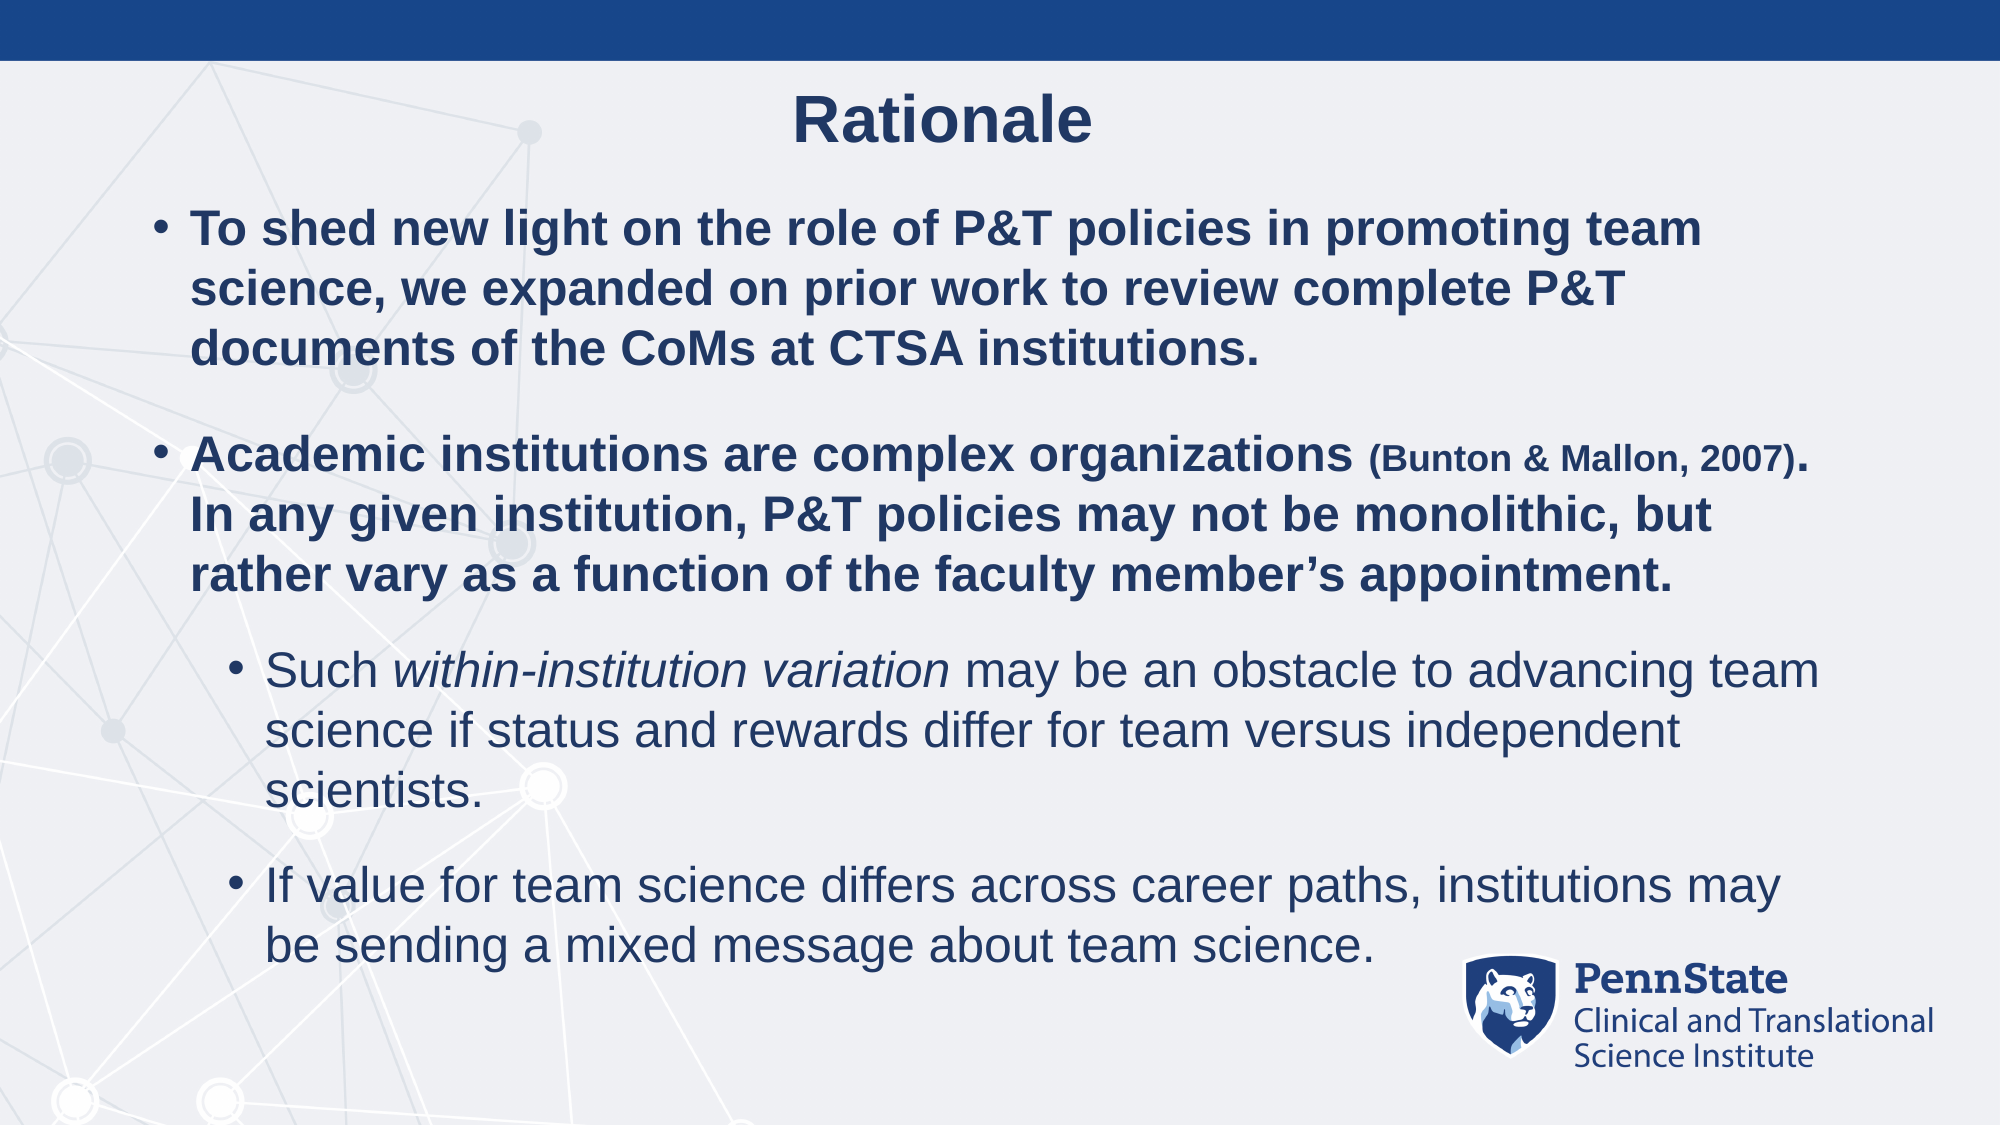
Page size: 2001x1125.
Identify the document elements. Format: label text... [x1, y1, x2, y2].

title Rationale [137, 68, 1750, 164]
picture [0, 0, 2000, 1125]
list To shed new light on the role of P&T policies in promoting team science, we expanded on prior work to review complete P&T documents of the CoMs at CTSA institutions. Academic institutions are complex organizations (Bunton & Mallon, 2007). In any given institution, P&T policies may not be monolithic, but rather vary as a function of the faculty member’s appointment. Such within-institution variation may be an obstacle to advancing team science if status and rewards differ for team versus independent scientists. If value for team science differs across career paths, institutions may be sending a mixed message about team science. [137, 188, 1863, 1022]
